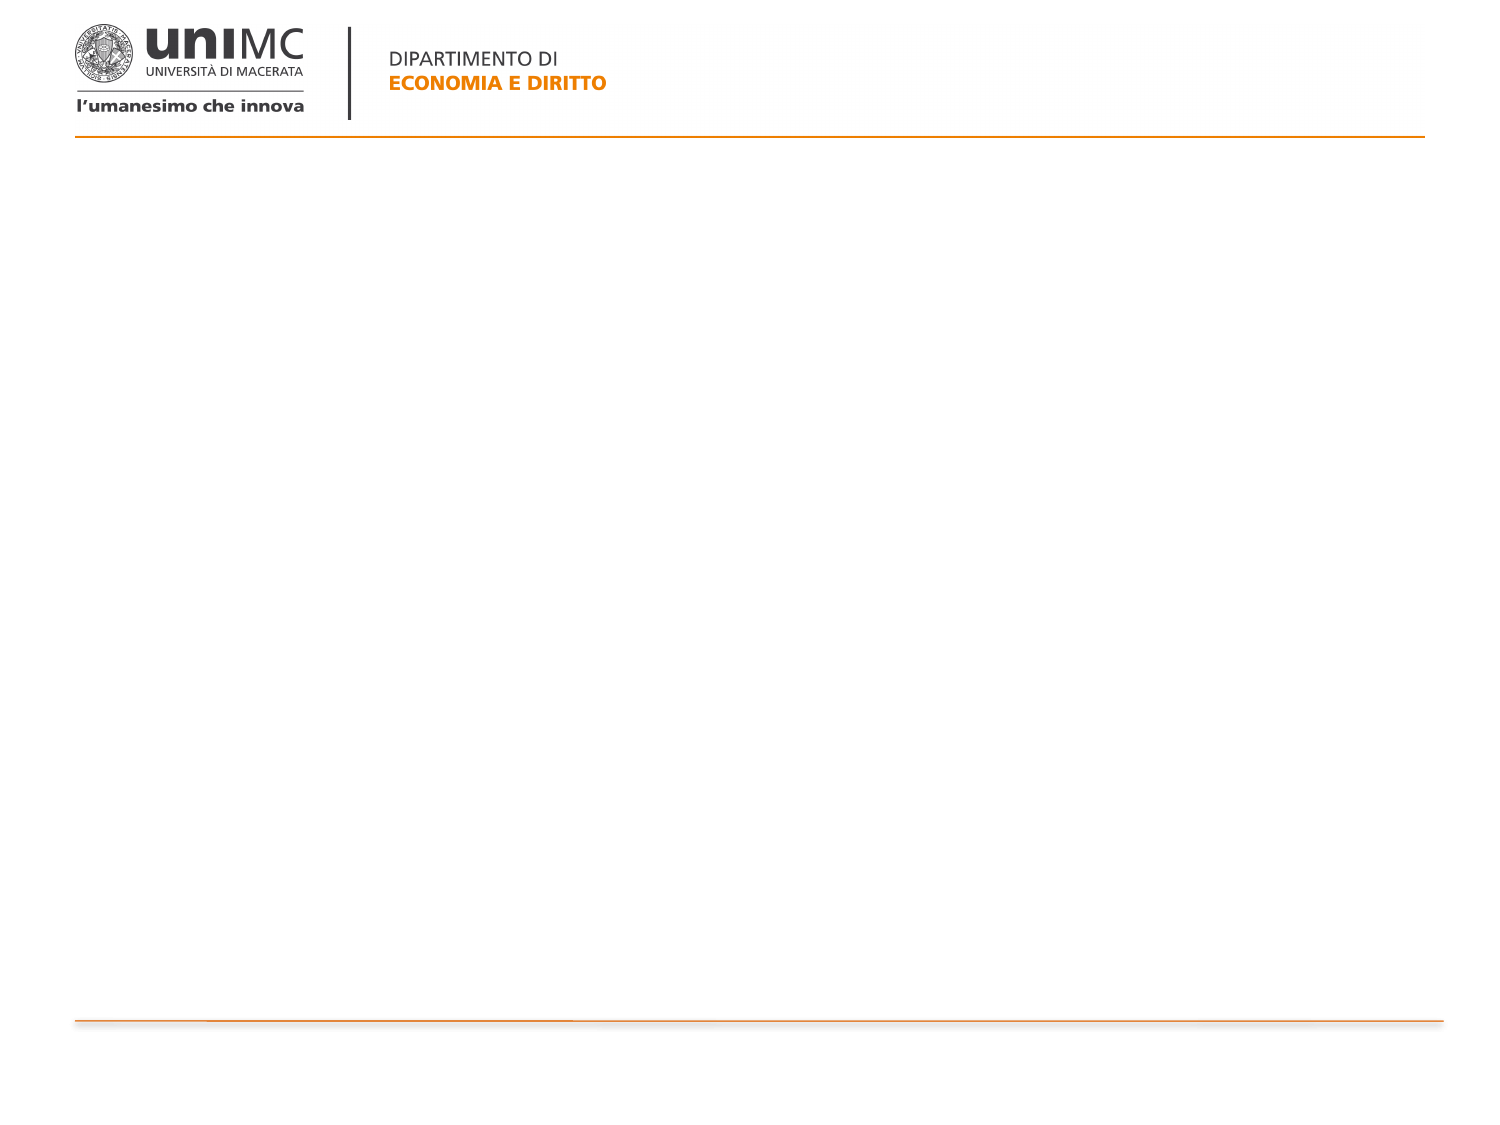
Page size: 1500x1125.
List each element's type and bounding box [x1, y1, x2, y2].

picture [75, 24, 1425, 138]
